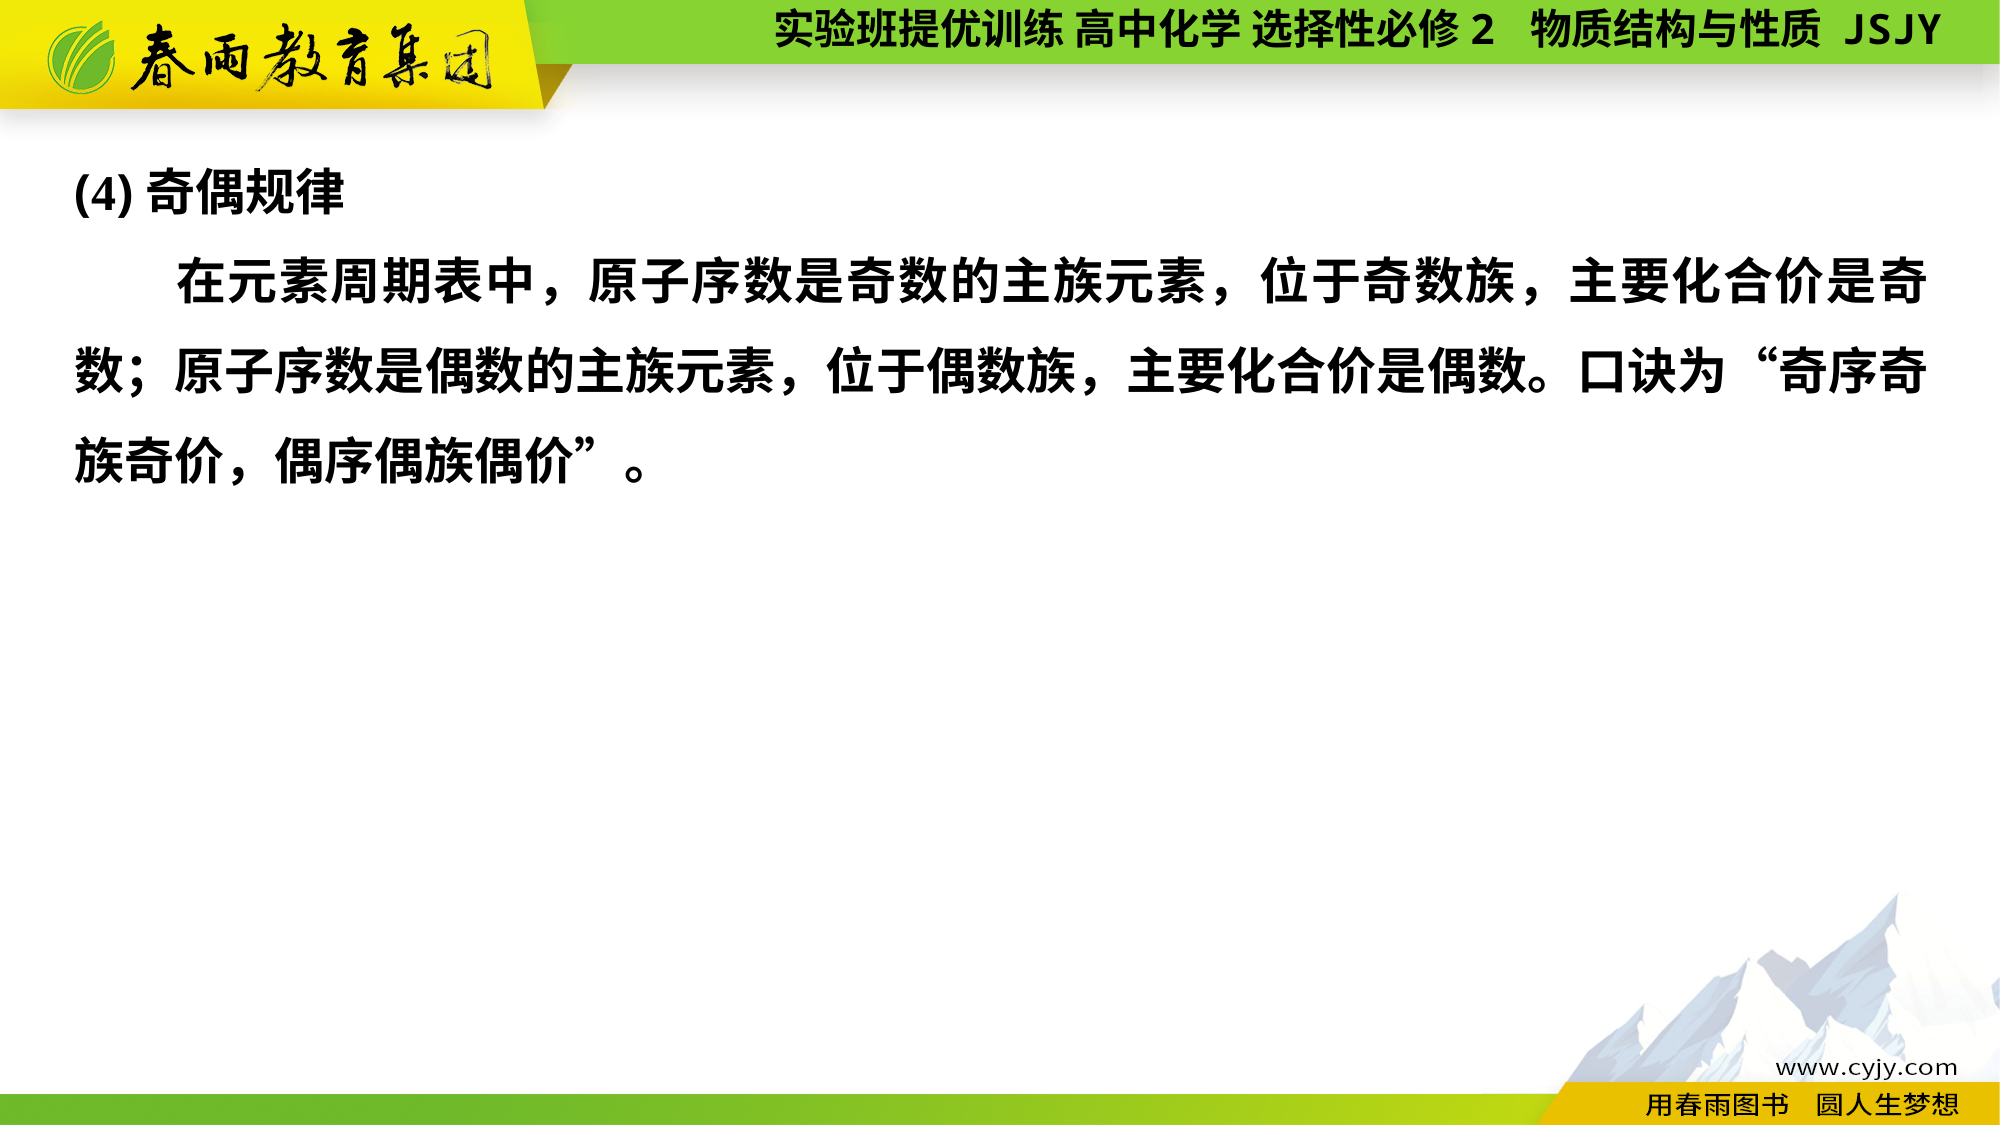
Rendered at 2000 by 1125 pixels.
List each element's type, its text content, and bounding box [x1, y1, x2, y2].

list (4)奇偶规律 在元素周期表中，原子序数是奇数的主族元素，位于奇数族，主要化合价是奇数；原子序数是偶数的主族元素，位于偶数族，主要化合价是偶数。口诀为“奇序奇族奇价，偶序偶族偶价”。 [59, 122, 1944, 502]
picture [0, 0, 2000, 1125]
